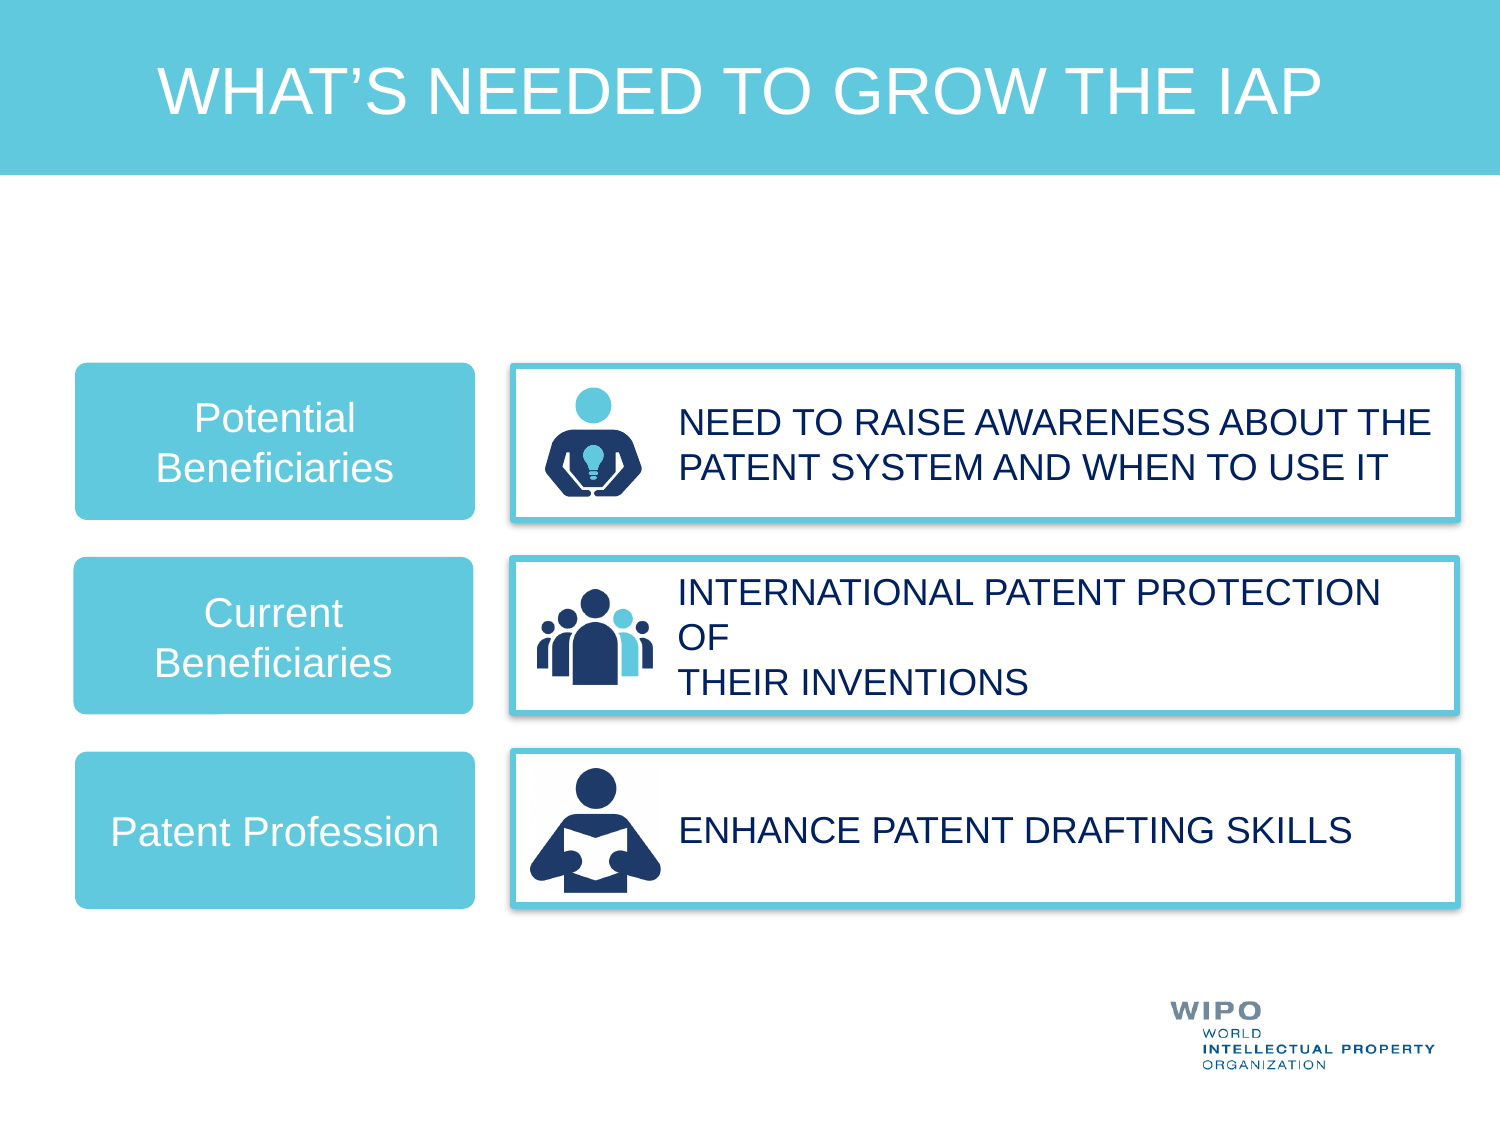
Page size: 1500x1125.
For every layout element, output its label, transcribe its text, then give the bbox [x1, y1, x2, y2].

text_box Current Beneficiaries [73, 556, 474, 715]
picture [0, 175, 1500, 1125]
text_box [512, 365, 1459, 906]
text_box Patent Profession [75, 751, 475, 909]
title WHAT’S NEEDED TO GROW THE IAP [75, 37, 1425, 138]
text_box Potential Beneficiaries [75, 362, 475, 520]
text_box [0, 0, 1500, 175]
